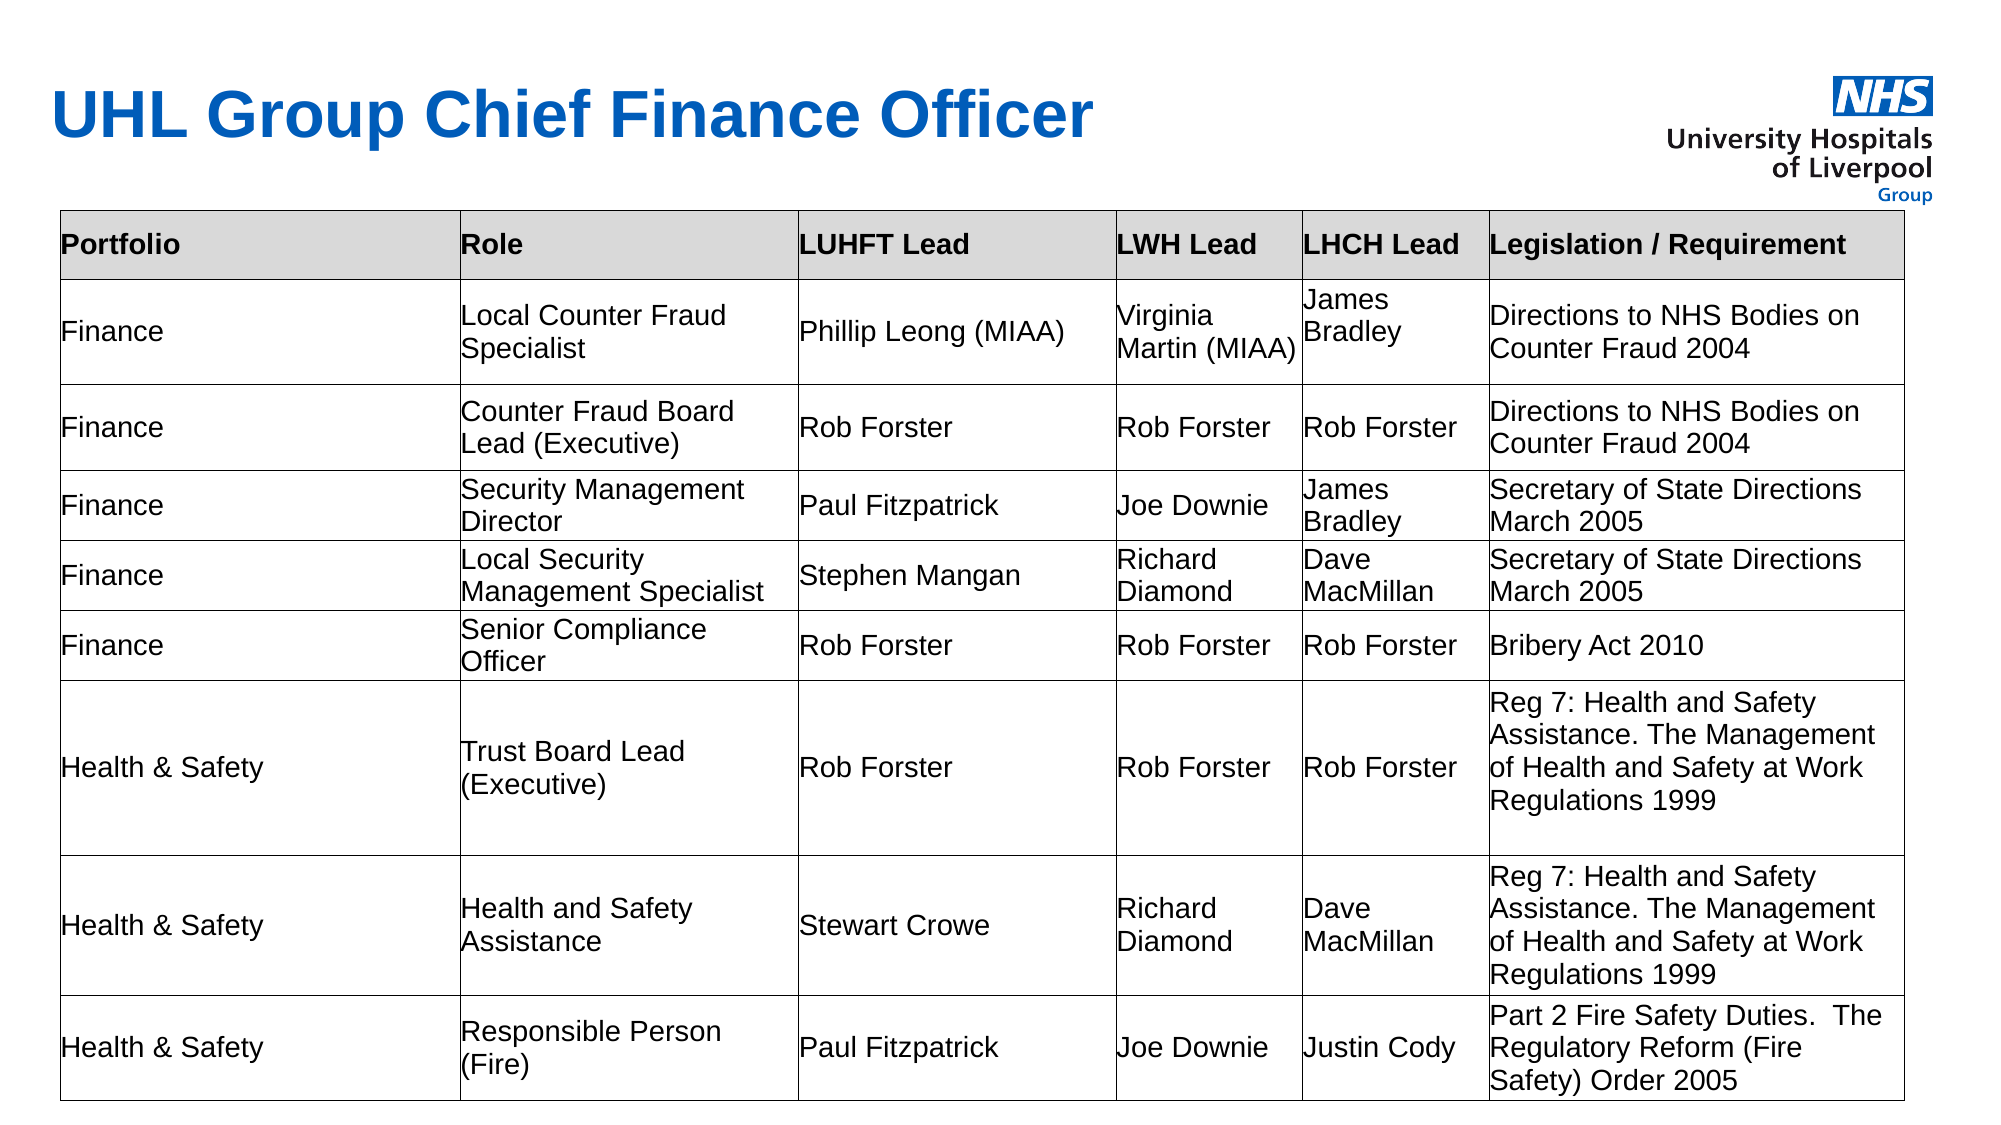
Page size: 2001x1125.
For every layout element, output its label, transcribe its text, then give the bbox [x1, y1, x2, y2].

table_cell Richard Diamond [1117, 541, 1302, 610]
table_cell Health & Safety [61, 856, 460, 995]
table_cell Rob Forster [1303, 681, 1489, 855]
table_cell Rob Forster [1303, 385, 1489, 470]
table_cell James Bradley [1303, 280, 1489, 384]
table_cell Finance [61, 541, 460, 610]
table_cell Health & Safety [61, 996, 460, 1100]
table_cell Paul Fitzpatrick [799, 471, 1116, 540]
table_cell Finance [61, 611, 460, 680]
table_cell Dave MacMillan [1303, 856, 1489, 995]
table_cell Local Counter Fraud Specialist [461, 280, 798, 384]
table_cell Health and Safety Assistance [461, 856, 798, 995]
text_box UHL Group Chief Finance Officer [36, 55, 1304, 166]
table_cell Directions to NHS Bodies on Counter Fraud 2004 [1490, 280, 1904, 384]
table_cell Counter Fraud Board Lead (Executive) [461, 385, 798, 470]
table_cell Rob Forster [799, 611, 1116, 680]
table_header Role [461, 211, 798, 279]
table_cell Finance [61, 471, 460, 540]
table_cell Trust Board Lead (Executive) [461, 681, 798, 855]
table_cell Finance [61, 385, 460, 470]
table_header LHCH Lead [1303, 211, 1489, 279]
table_cell Local Security Management Specialist [461, 541, 798, 610]
table_cell Rob Forster [799, 681, 1116, 855]
table_cell Secretary of State Directions March 2005 [1490, 471, 1904, 540]
table_cell Rob Forster [799, 385, 1116, 470]
table_cell Finance [61, 280, 460, 384]
table_cell Reg 7: Health and Safety Assistance. The Management of Health and Safety at Work Regulations 1999 [1490, 681, 1904, 855]
table_header LUHFT Lead [799, 211, 1116, 279]
table_cell Directions to NHS Bodies on Counter Fraud 2004 [1490, 385, 1904, 470]
table_cell Joe Downie [1117, 996, 1302, 1100]
table_cell Rob Forster [1303, 611, 1489, 680]
table_cell Responsible Person (Fire) [461, 996, 798, 1100]
table_cell Rob Forster [1117, 681, 1302, 855]
table_cell Rob Forster [1117, 611, 1302, 680]
table_cell Reg 7: Health and Safety Assistance. The Management of Health and Safety at Work Regulations 1999 [1490, 856, 1904, 995]
table_cell Joe Downie [1117, 471, 1302, 540]
table_header LWH Lead [1117, 211, 1302, 279]
picture [1601, 0, 2000, 282]
table_cell Senior Compliance Officer [461, 611, 798, 680]
table_cell Richard Diamond [1117, 856, 1302, 995]
table_cell Rob Forster [1117, 385, 1302, 470]
table_cell Stewart Crowe [799, 856, 1116, 995]
table_cell Dave MacMillan [1303, 541, 1489, 610]
table_cell Security Management Director [461, 471, 798, 540]
table_cell Part 2 Fire Safety Duties. The Regulatory Reform (Fire Safety) Order 2005 [1490, 996, 1904, 1100]
table_cell Paul Fitzpatrick [799, 996, 1116, 1100]
table_cell Virginia Martin (MIAA) [1117, 280, 1302, 384]
table_header Legislation / Requirement [1490, 211, 1904, 279]
table_cell Bribery Act 2010 [1490, 611, 1904, 680]
table_cell Stephen Mangan [799, 541, 1116, 610]
table_cell Justin Cody [1303, 996, 1489, 1100]
table_cell Health & Safety [61, 681, 460, 855]
table_header Portfolio [61, 211, 460, 279]
table_cell Secretary of State Directions March 2005 [1490, 541, 1904, 610]
table_cell James Bradley [1303, 471, 1489, 540]
table_cell Phillip Leong (MIAA) [799, 280, 1116, 384]
